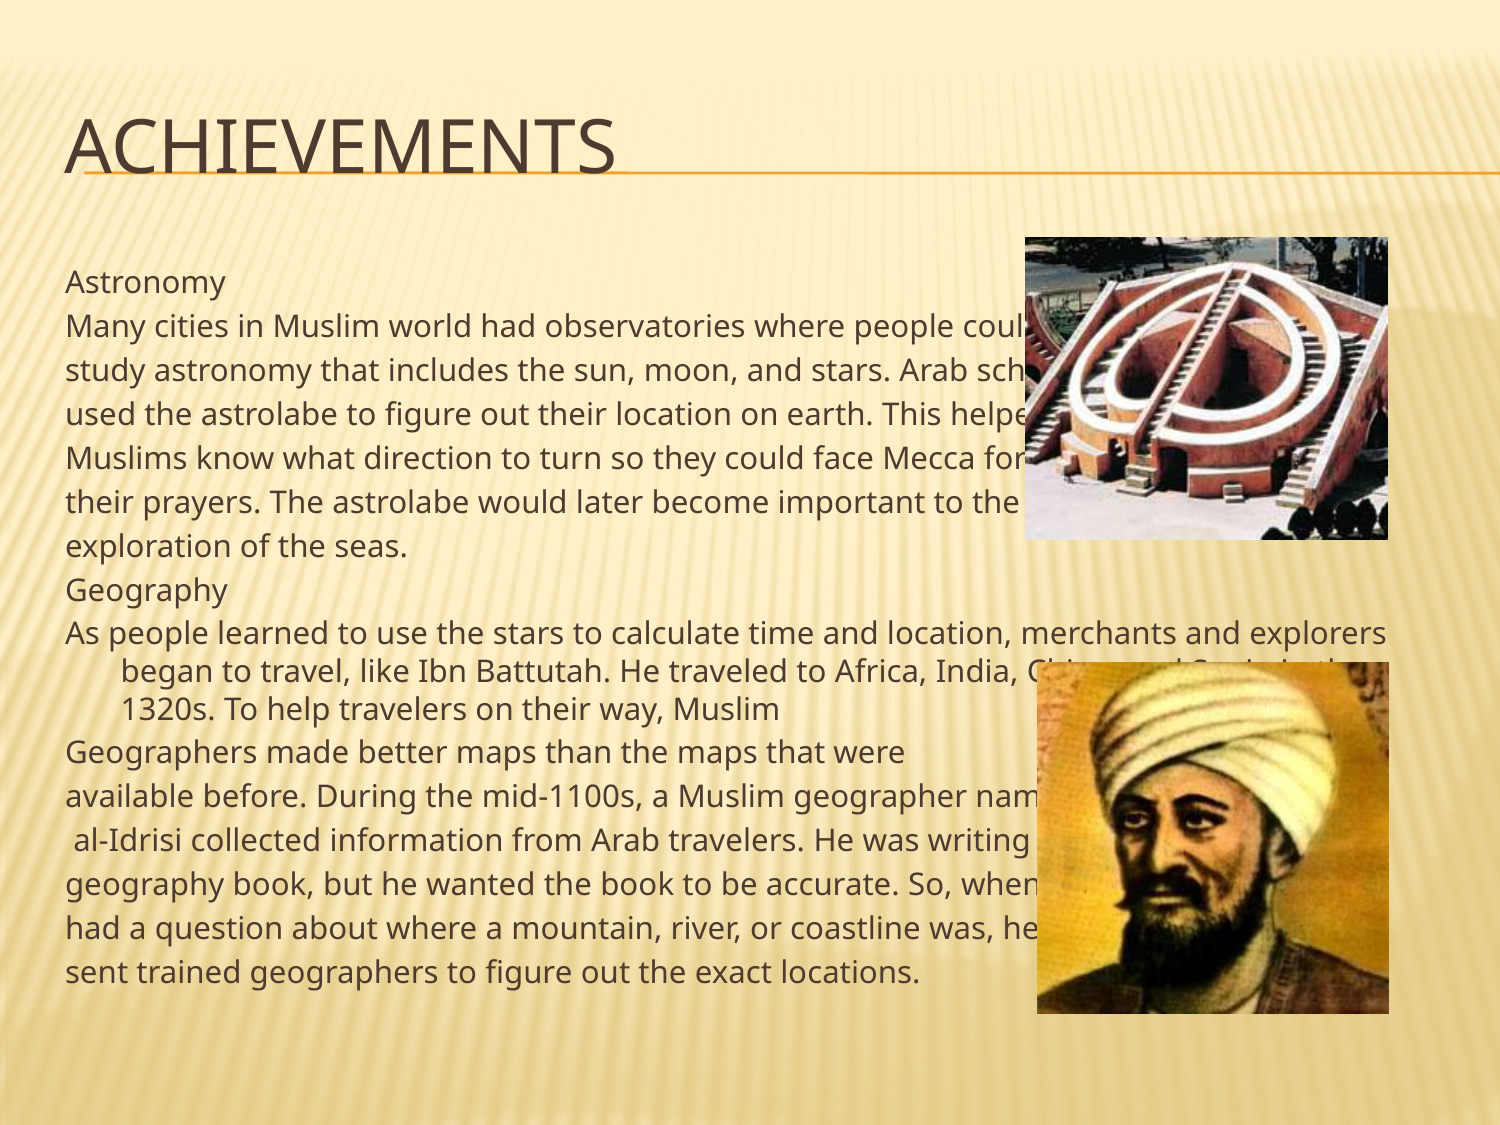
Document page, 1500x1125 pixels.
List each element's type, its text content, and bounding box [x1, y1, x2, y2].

picture [1024, 237, 1388, 540]
picture [1037, 662, 1390, 1015]
list Astronomy Many cities in Muslim world had observatories where people could study astronomy that includes the sun, moon, and stars. Arab scholars used the astrolabe to figure out their location on earth. This helped Muslims know what direction to turn so they could face Mecca for their prayers. The astrolabe would later become important to the exploration of the seas. Geography As people learned to use the stars to calculate time and location, merchants and explorers began to travel, like Ibn Battutah. He traveled to Africa, India, China, and Spain in the 1320s. To help travelers on their way, Muslim Geographers made better maps than the maps that were available before. During the mid-1100s, a Muslim geographer named al-Idrisi collected information from Arab travelers. He was writing a geography book, but he wanted the book to be accurate. So, when he had a question about where a mountain, river, or coastline was, he sent trained geographers to figure out the exact locations. [49, 254, 1476, 998]
title Achievements [50, 75, 1475, 213]
